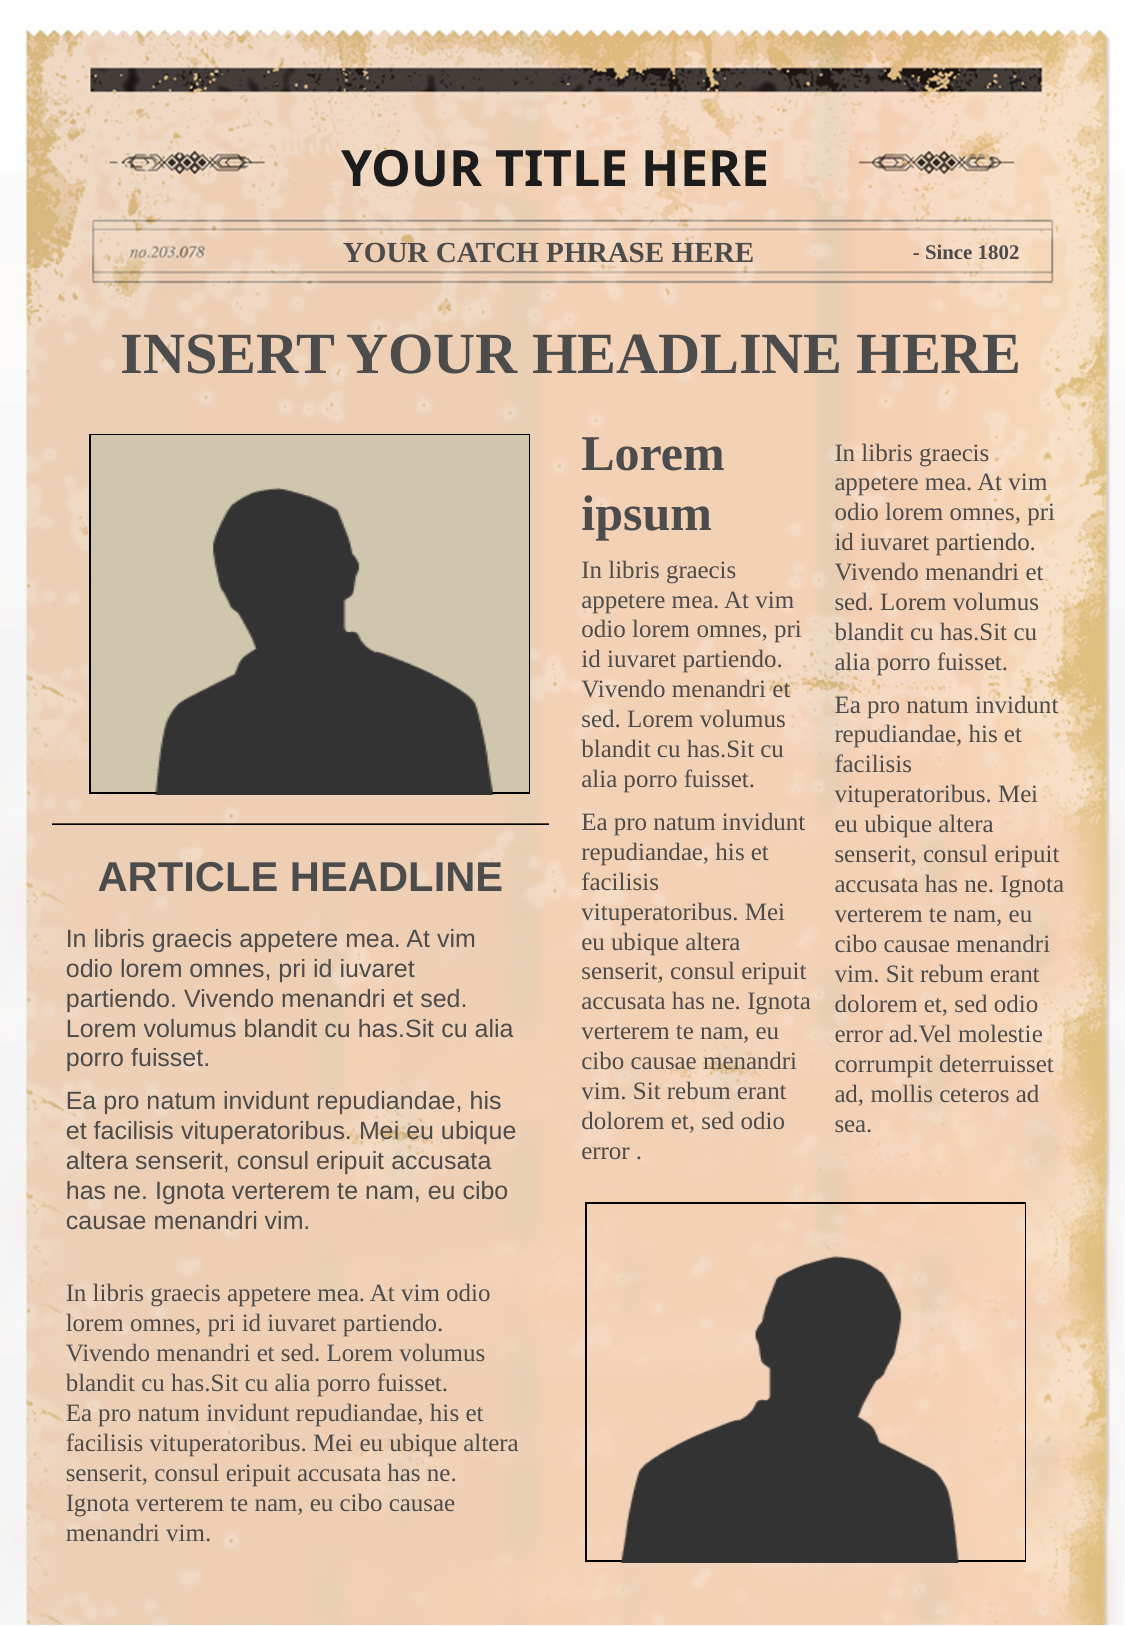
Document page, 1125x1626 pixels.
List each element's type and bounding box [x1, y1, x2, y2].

picture [0, 0, 1125, 1625]
text_box [90, 434, 530, 795]
